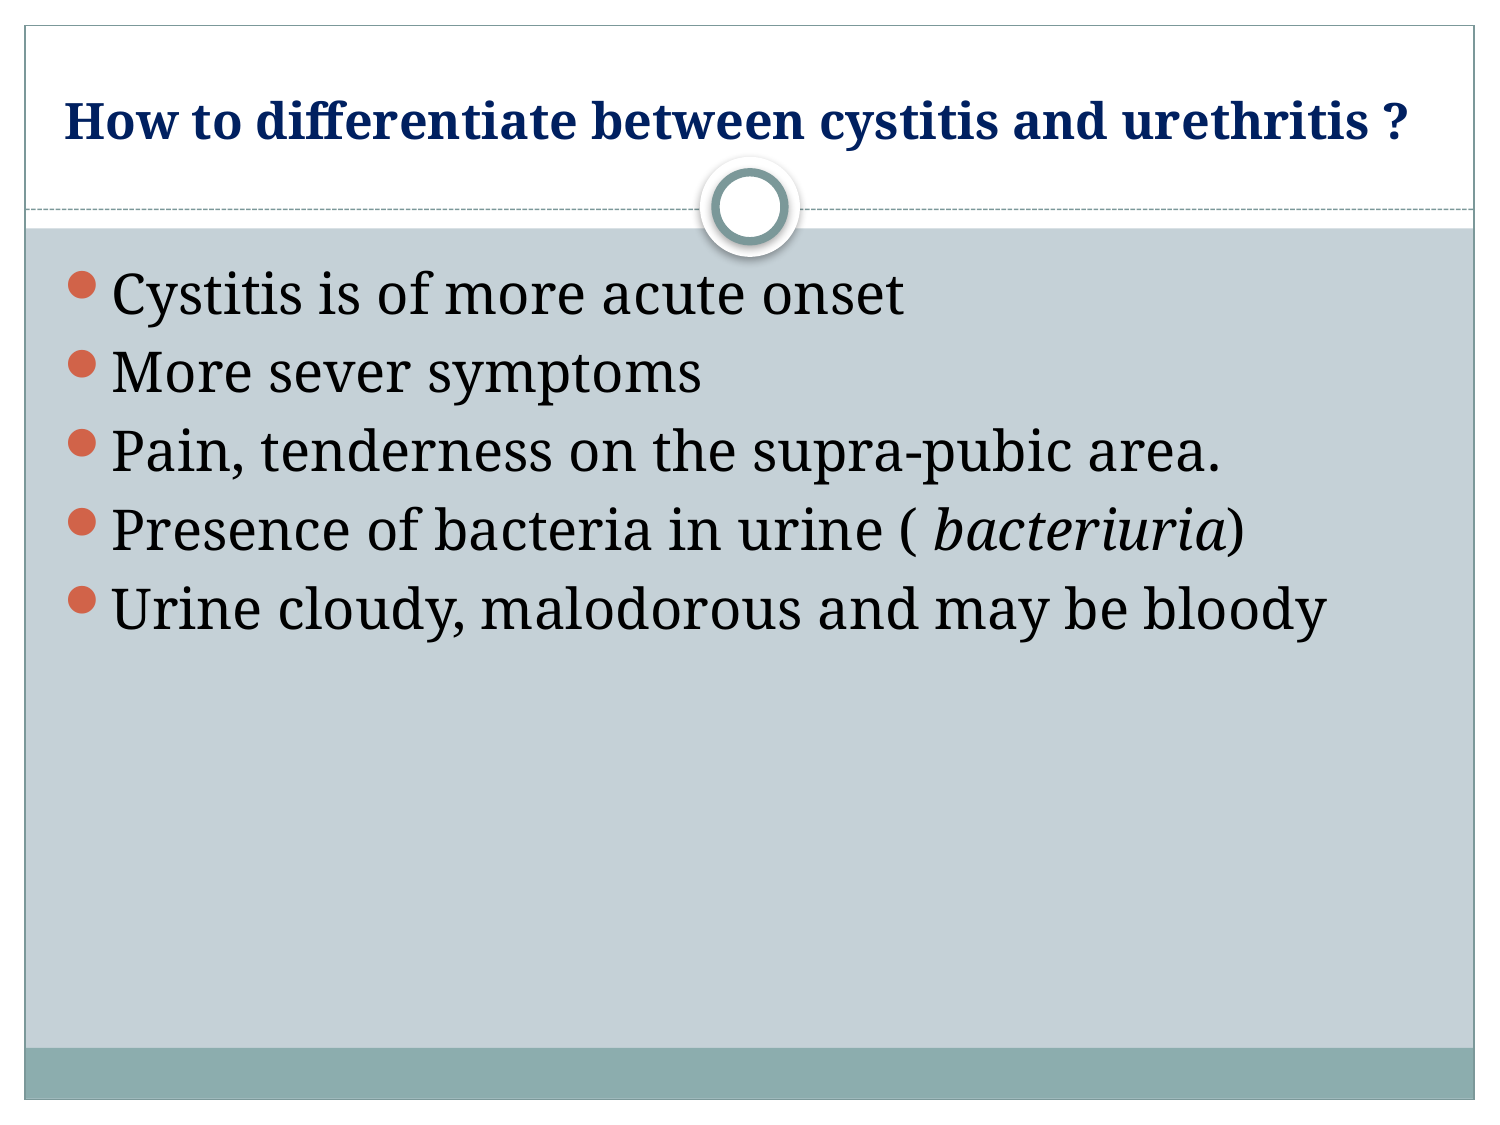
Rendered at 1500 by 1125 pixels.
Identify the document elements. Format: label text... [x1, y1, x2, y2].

title How to differentiate between cystitis and urethritis ? [49, 37, 1450, 162]
list Cystitis is of more acute onset More sever symptoms Pain, tenderness on the supra-pubic area. Presence of bacteria in urine ( bacteriuria) Urine cloudy, malodorous and may be bloody [49, 250, 1445, 1001]
